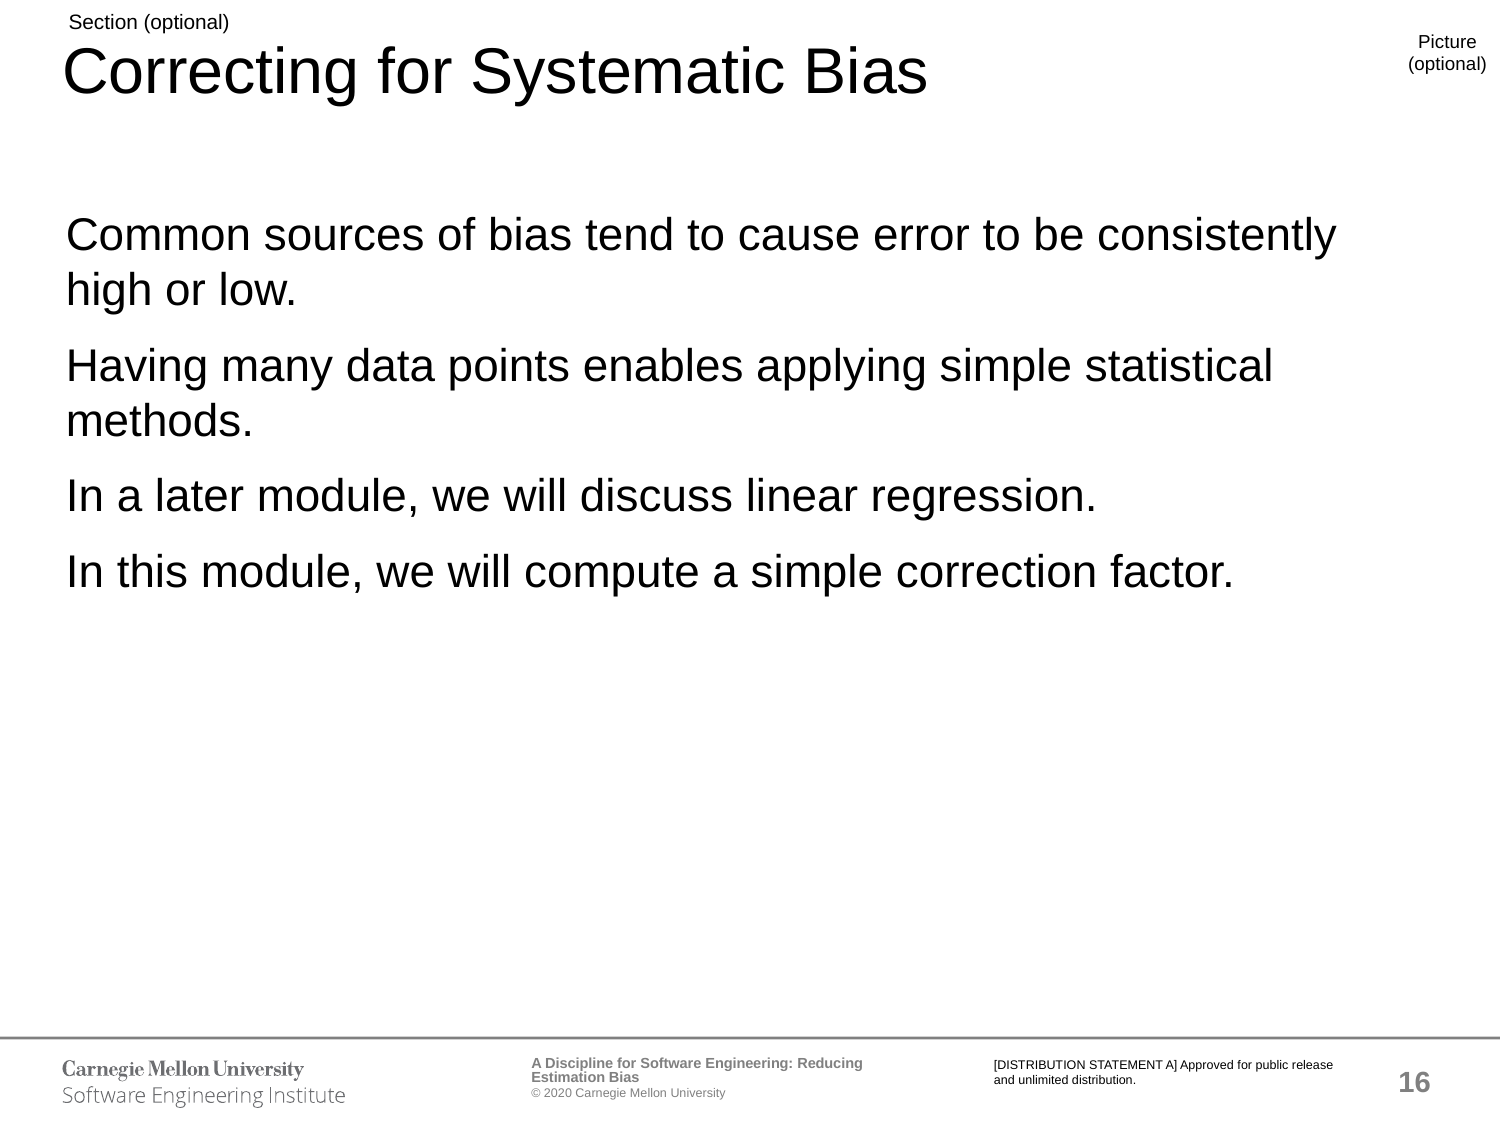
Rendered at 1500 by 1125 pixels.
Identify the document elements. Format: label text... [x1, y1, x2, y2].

title Correcting for Systematic Bias [62, 37, 1338, 182]
list Common sources of bias tend to cause error to be consistently high or low. Having many data points enables applying simple statistical methods. In a later module, we will discuss linear regression. In this module, we will compute a simple correction factor. [65, 204, 1431, 1027]
